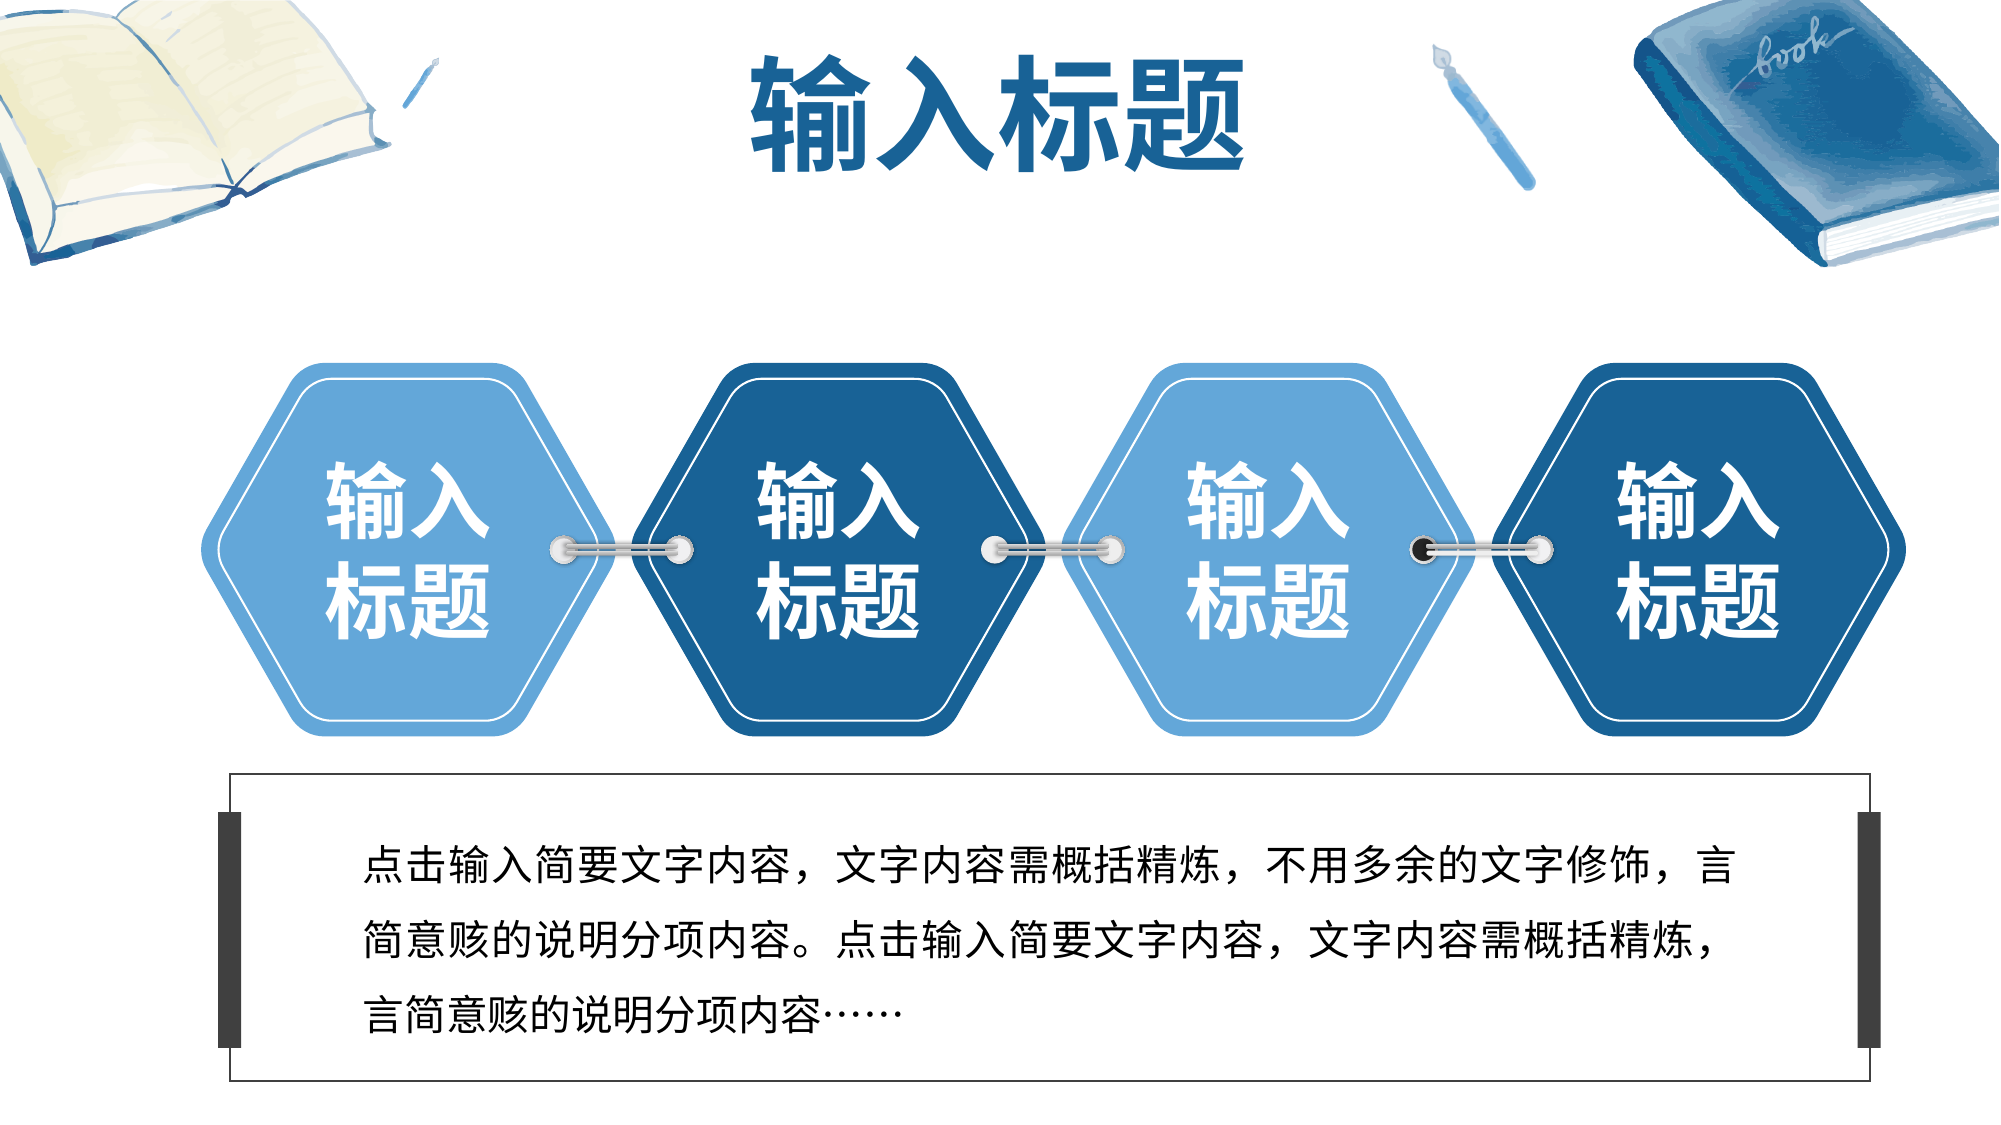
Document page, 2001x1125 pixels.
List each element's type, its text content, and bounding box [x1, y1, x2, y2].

text_box [1492, 361, 1908, 738]
picture [1421, 0, 2000, 280]
text_box [650, 377, 1027, 722]
text_box [1857, 811, 1882, 1049]
text_box 输入标题 [607, 29, 1387, 194]
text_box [549, 535, 694, 564]
text_box [632, 564, 1045, 738]
text_box [229, 773, 1871, 1082]
text_box [1510, 377, 1890, 722]
text_box [217, 377, 597, 722]
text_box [980, 535, 1125, 564]
text_box [1080, 377, 1457, 722]
picture [0, 0, 447, 280]
text_box [632, 361, 1045, 535]
text_box [1062, 564, 1475, 738]
text_box [217, 811, 242, 1049]
text_box [1062, 361, 1475, 535]
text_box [1409, 535, 1554, 564]
text_box [200, 361, 615, 738]
